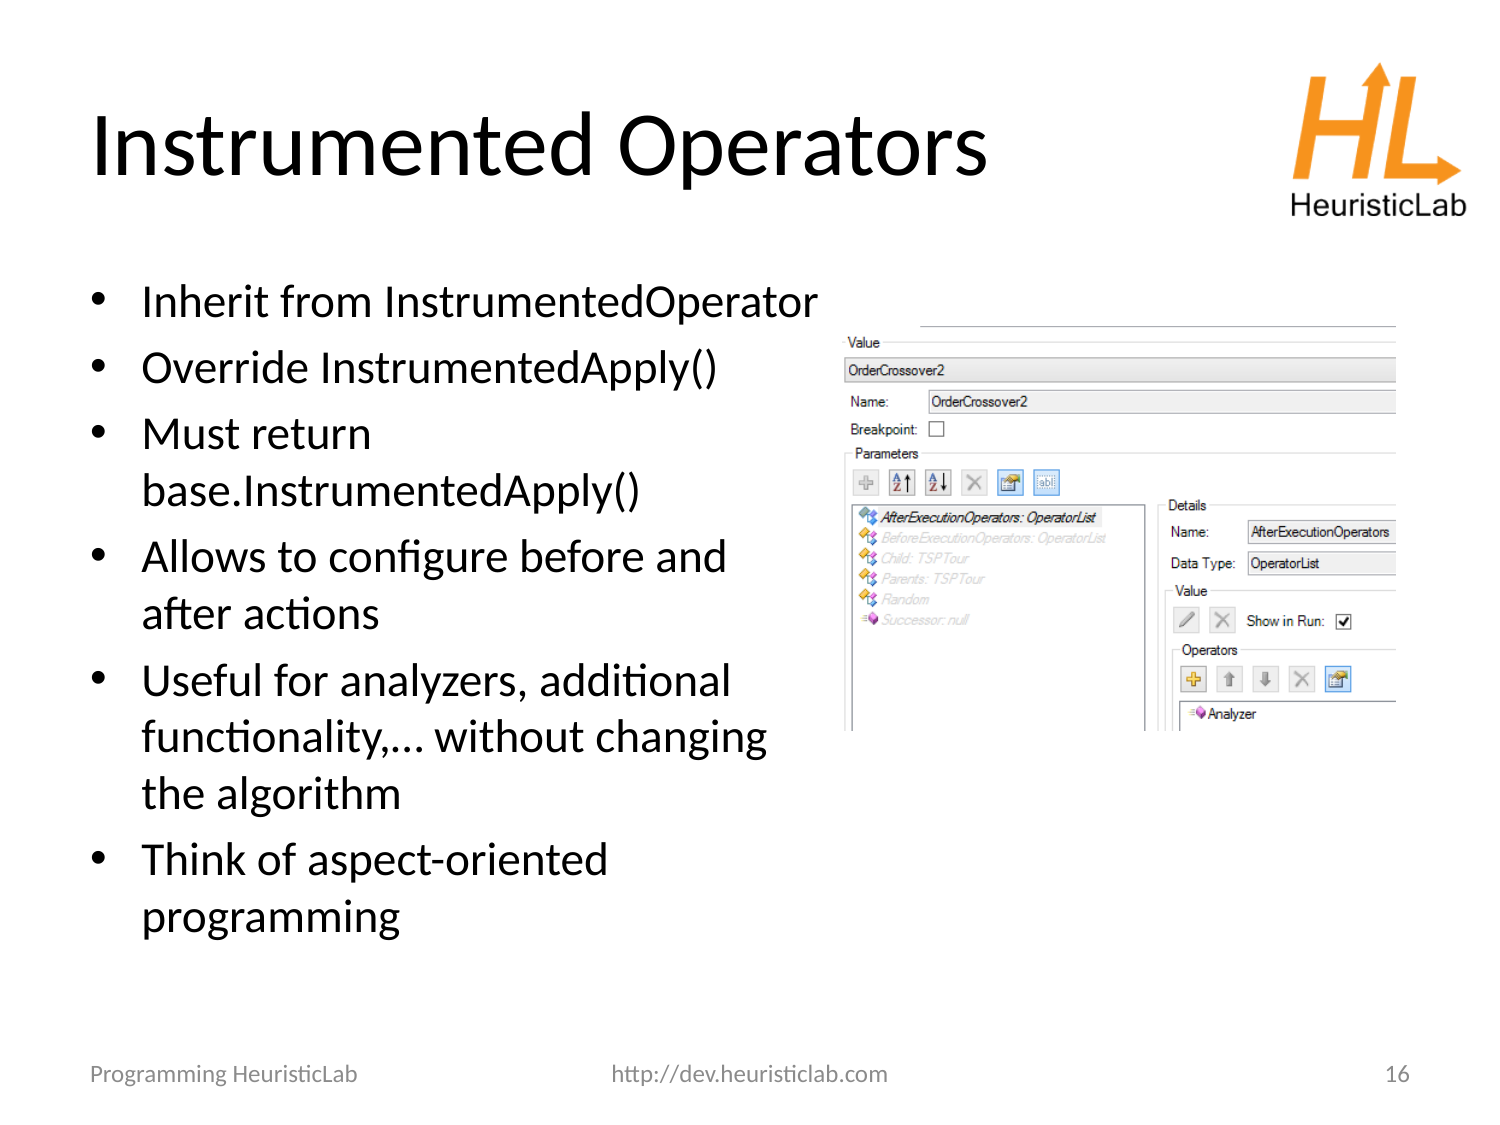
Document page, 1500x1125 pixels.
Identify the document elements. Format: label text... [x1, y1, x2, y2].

picture [1281, 27, 1474, 244]
title Instrumented Operators [75, 45, 1282, 233]
footer http://dev.heuristiclab.com [512, 1042, 988, 1103]
slide_number Programming HeuristicLab [75, 1042, 425, 1103]
slide_number 16 [1074, 1042, 1425, 1103]
list Inherit from InstrumentedOperator Override InstrumentedApply() Must return base.InstrumentedApply() Allows to configure before and after actions Useful for analyzers, additional functionality,… without changing the algorithm Think of aspect-oriented programming [75, 262, 845, 976]
picture [842, 326, 1396, 731]
